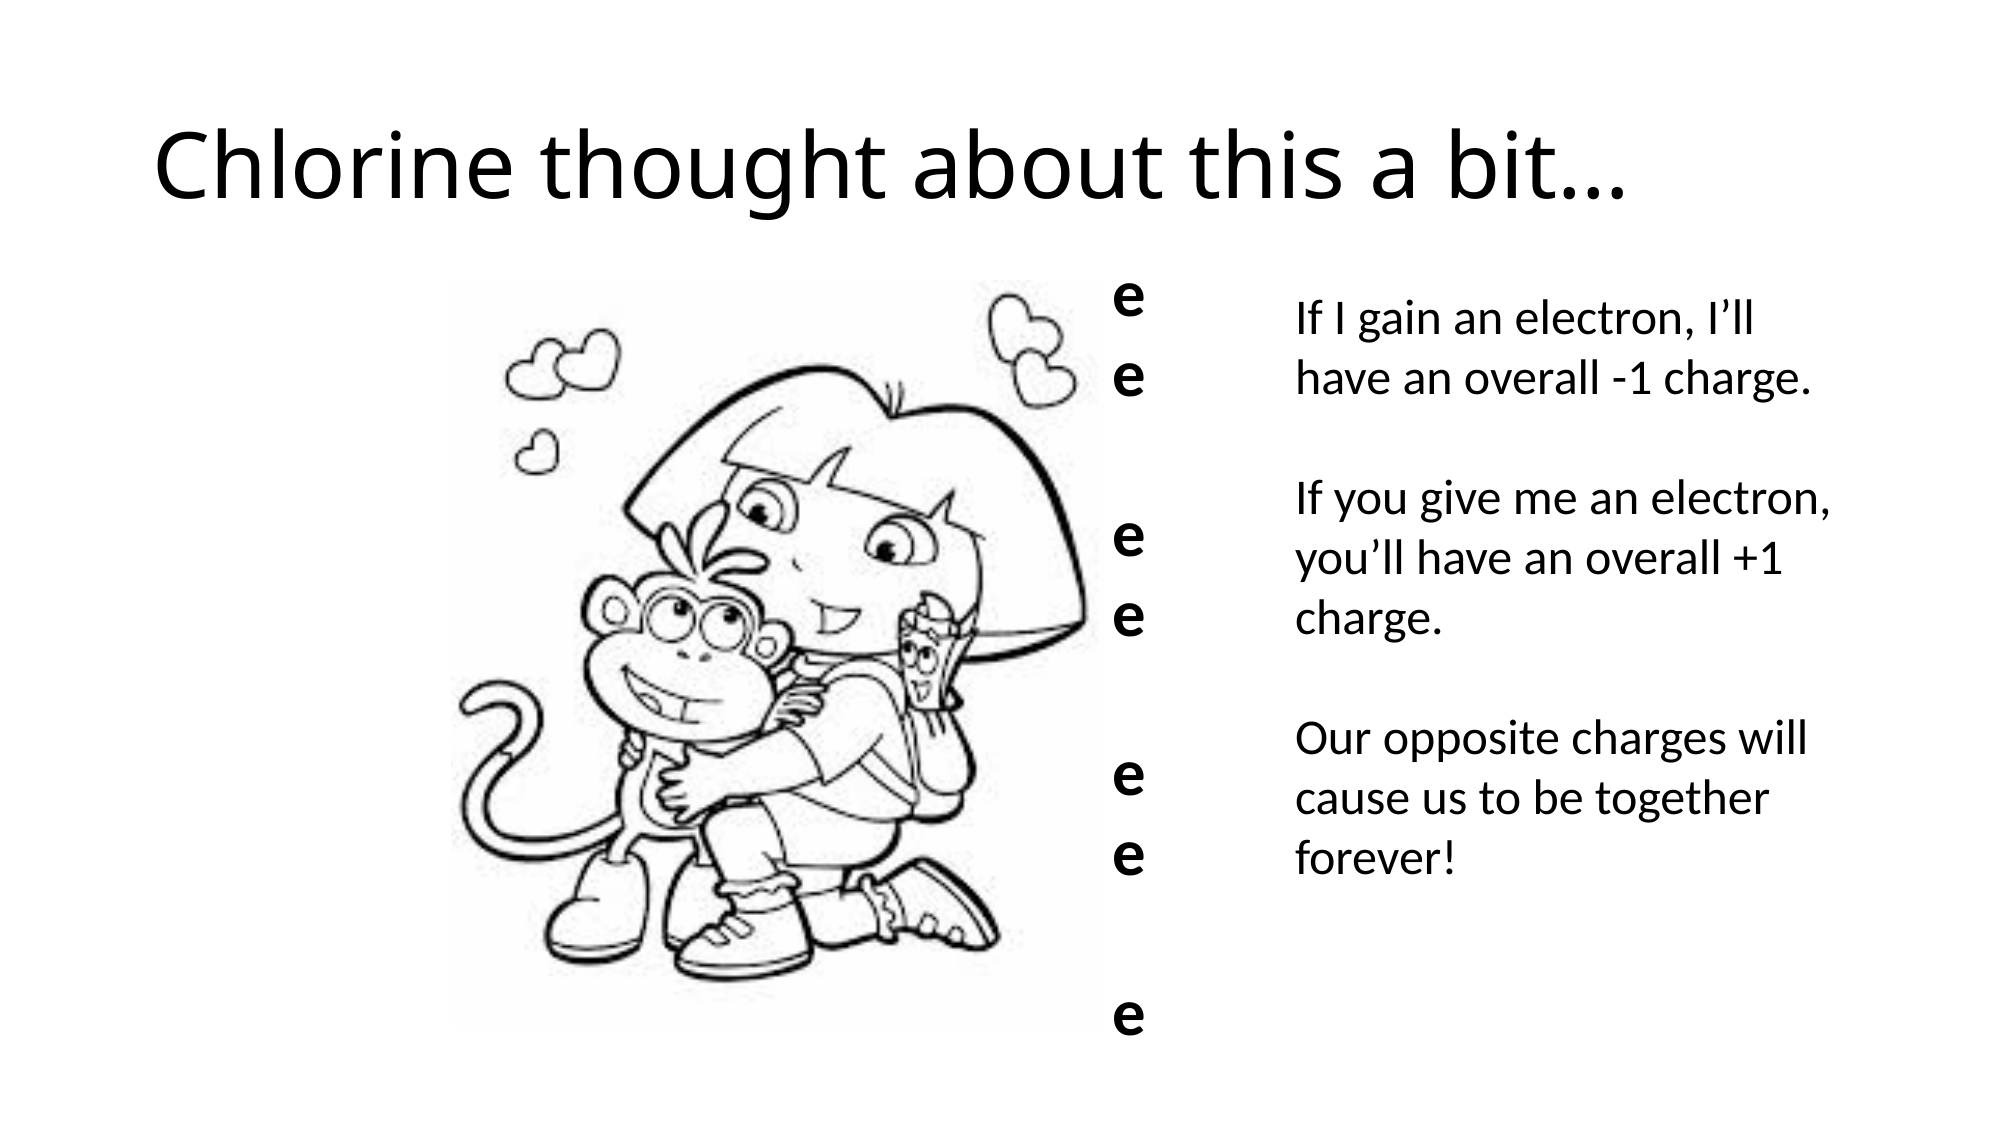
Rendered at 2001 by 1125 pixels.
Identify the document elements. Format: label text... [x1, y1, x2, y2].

text_box If I gain an electron, I’ll have an overall -1 charge. If you give me an electron, you’ll have an overall +1 charge. Our opposite charges will cause us to be together forever! [1280, 277, 1863, 892]
title Chlorine thought about this a bit… [137, 59, 1863, 278]
text_box e e e e e e e [1097, 242, 1199, 1057]
picture [451, 280, 1105, 1027]
